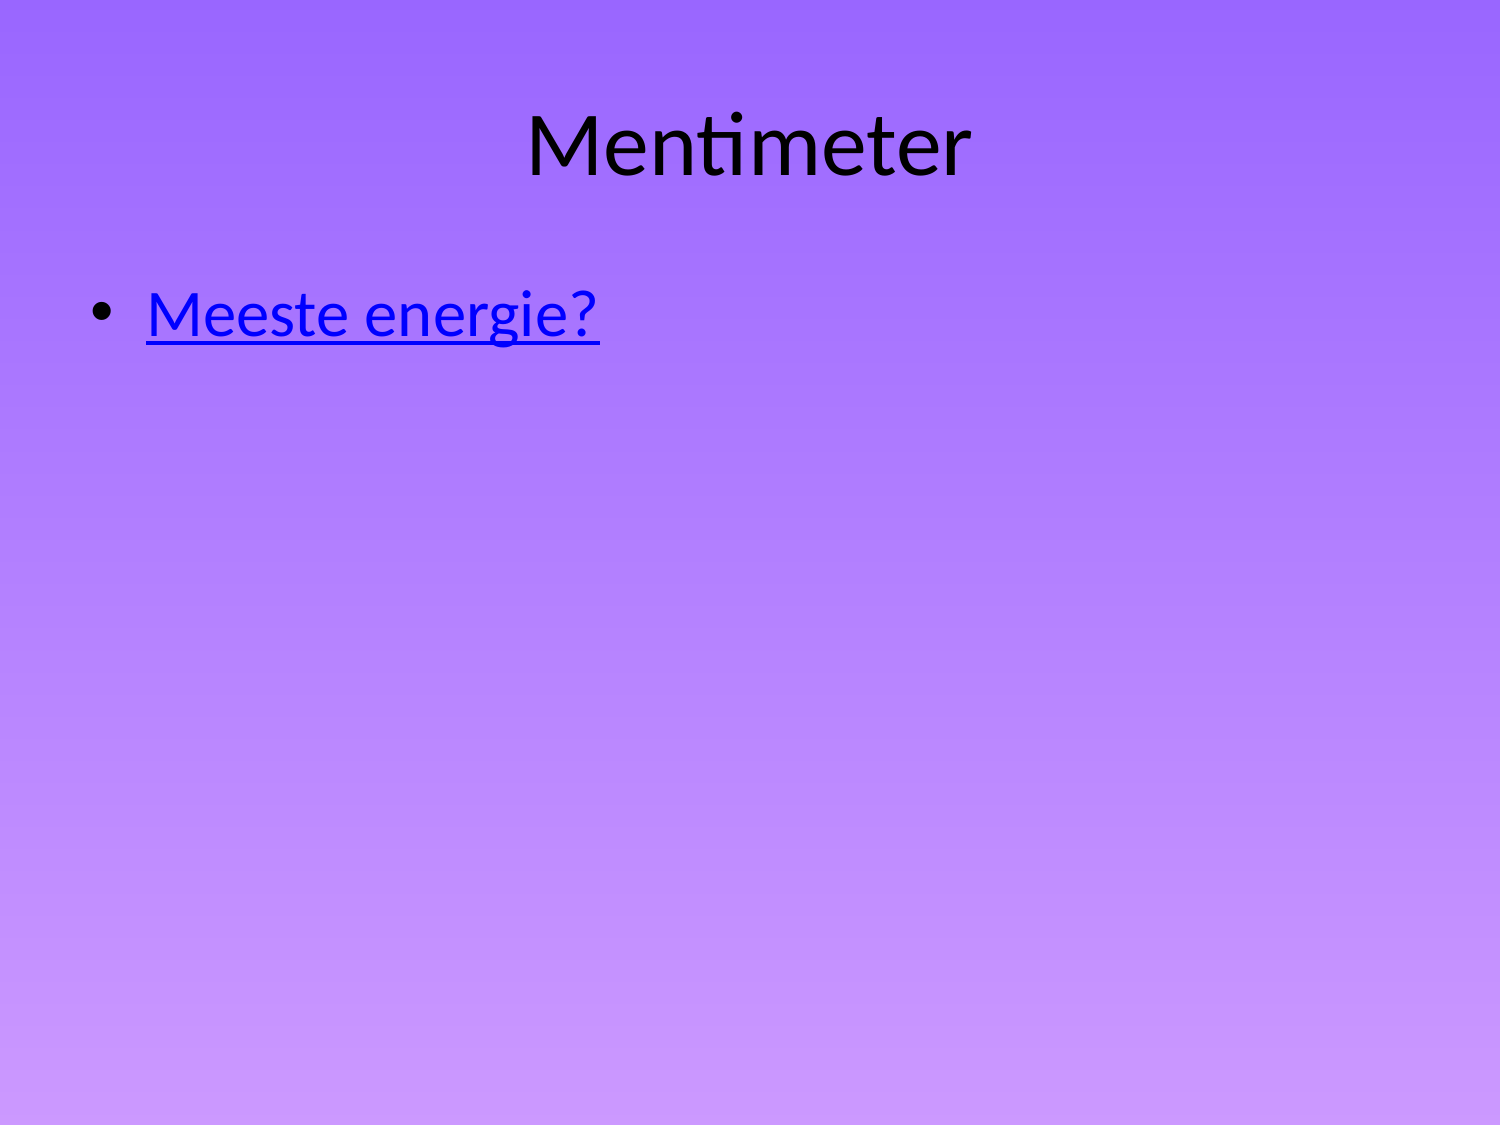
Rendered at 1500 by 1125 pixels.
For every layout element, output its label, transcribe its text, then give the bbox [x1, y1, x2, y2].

list Meeste energie? [75, 262, 1425, 1005]
title Mentimeter [75, 45, 1425, 233]
